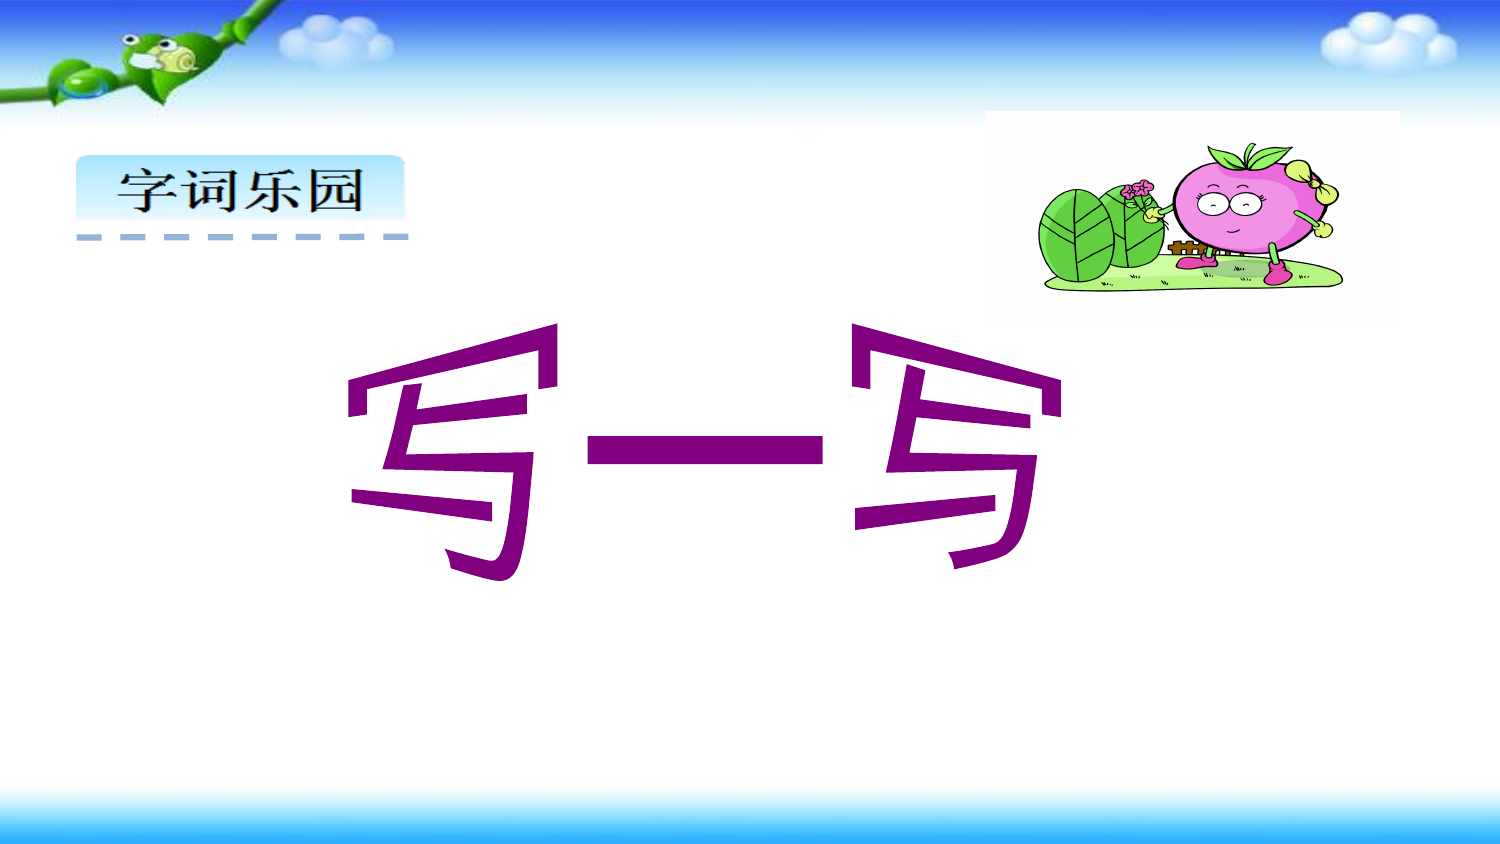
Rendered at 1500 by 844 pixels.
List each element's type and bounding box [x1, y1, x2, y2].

text_box [76, 155, 417, 238]
picture [0, 0, 1500, 844]
